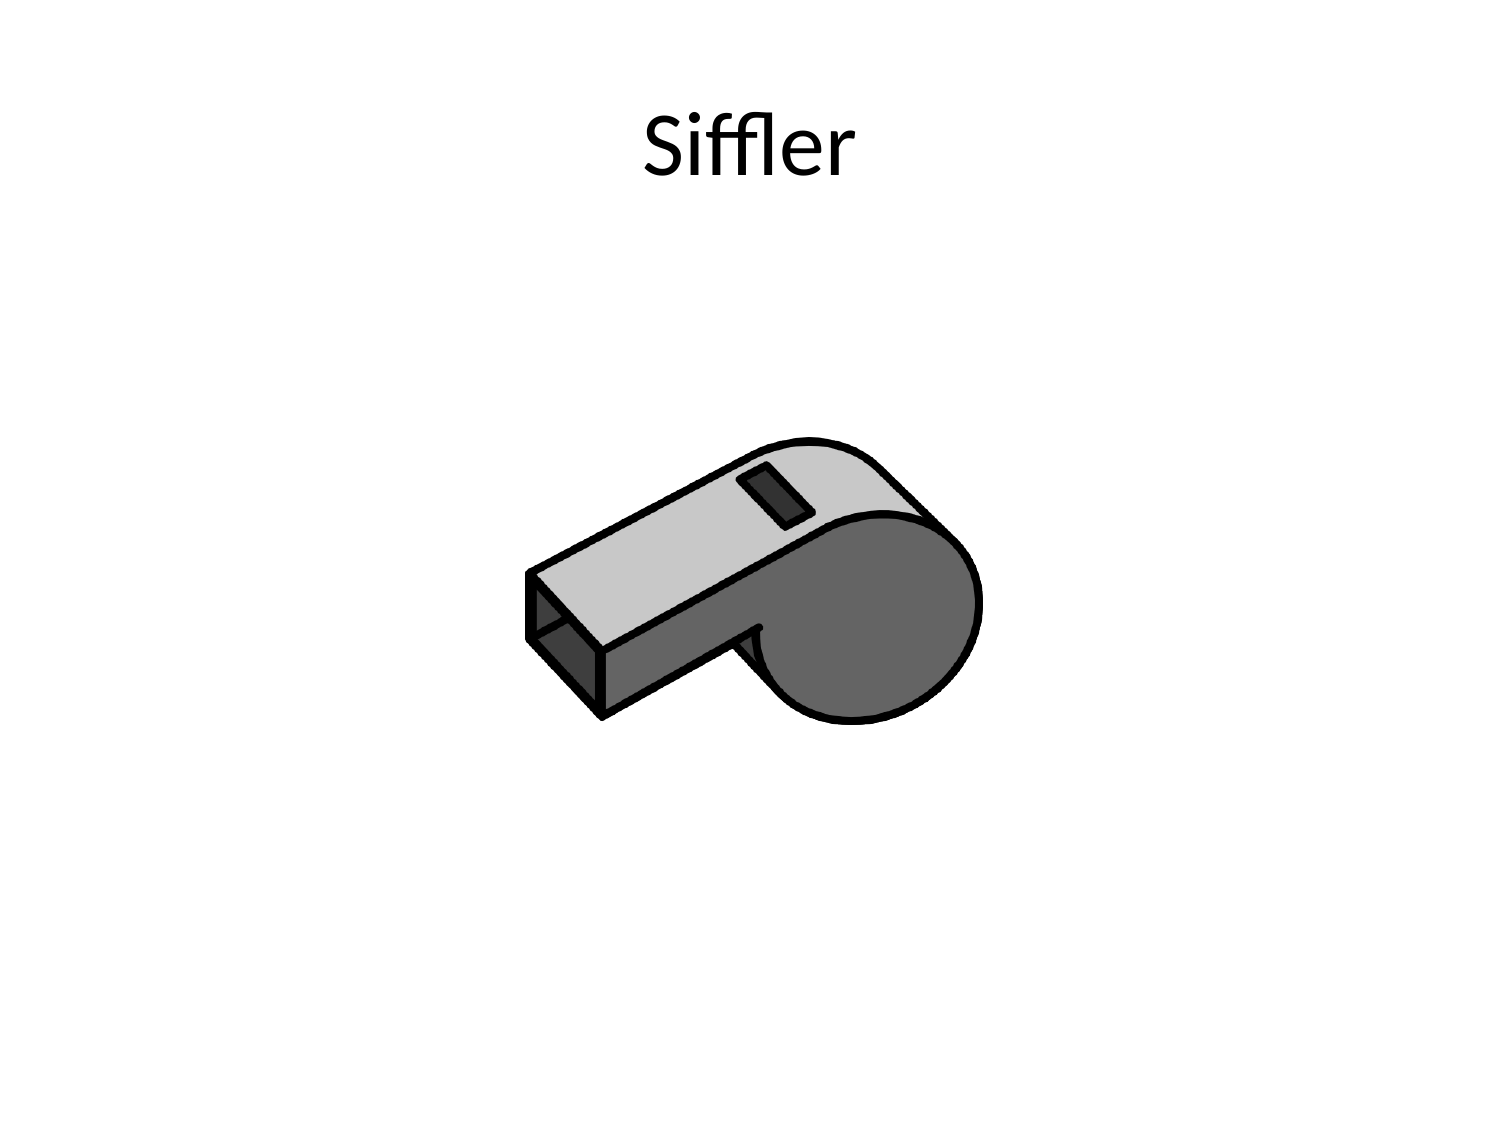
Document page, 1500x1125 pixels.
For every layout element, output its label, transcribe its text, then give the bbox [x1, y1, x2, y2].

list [524, 437, 983, 725]
title Siffler [75, 45, 1425, 233]
